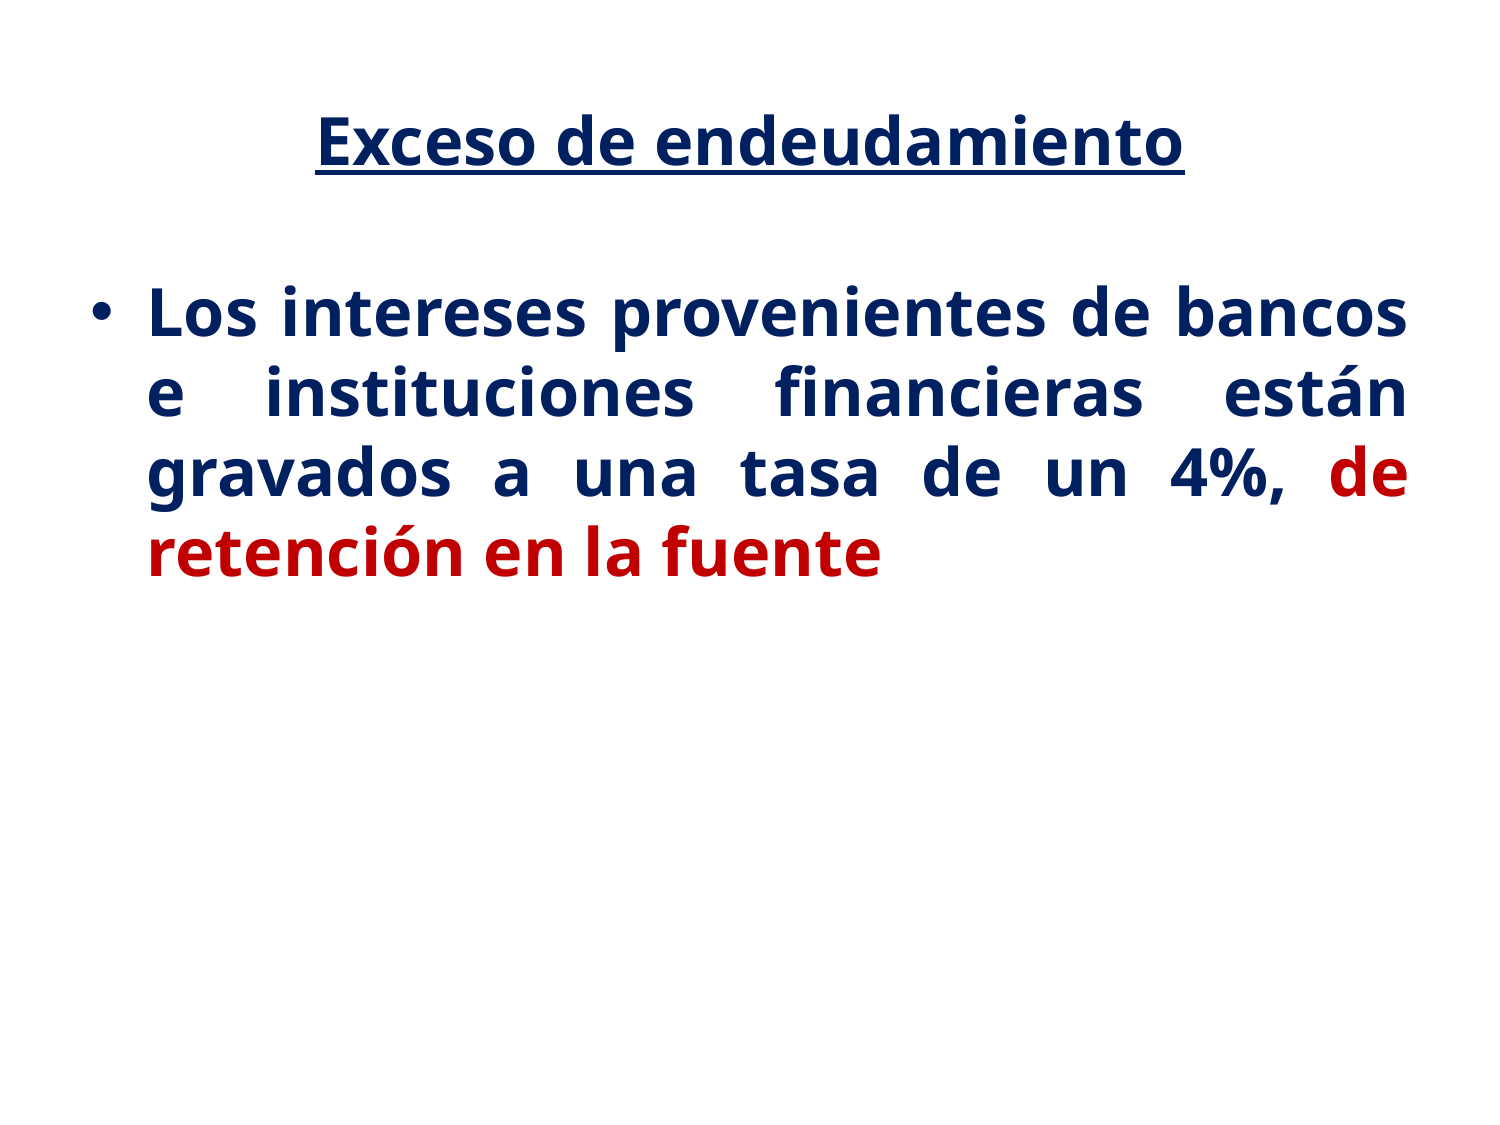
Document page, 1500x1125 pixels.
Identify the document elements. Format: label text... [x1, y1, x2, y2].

title Exceso de endeudamiento [74, 44, 1426, 233]
list Los intereses provenientes de bancos e instituciones financieras están gravados a una tasa de un 4%, de retención en la fuente [74, 262, 1426, 1006]
